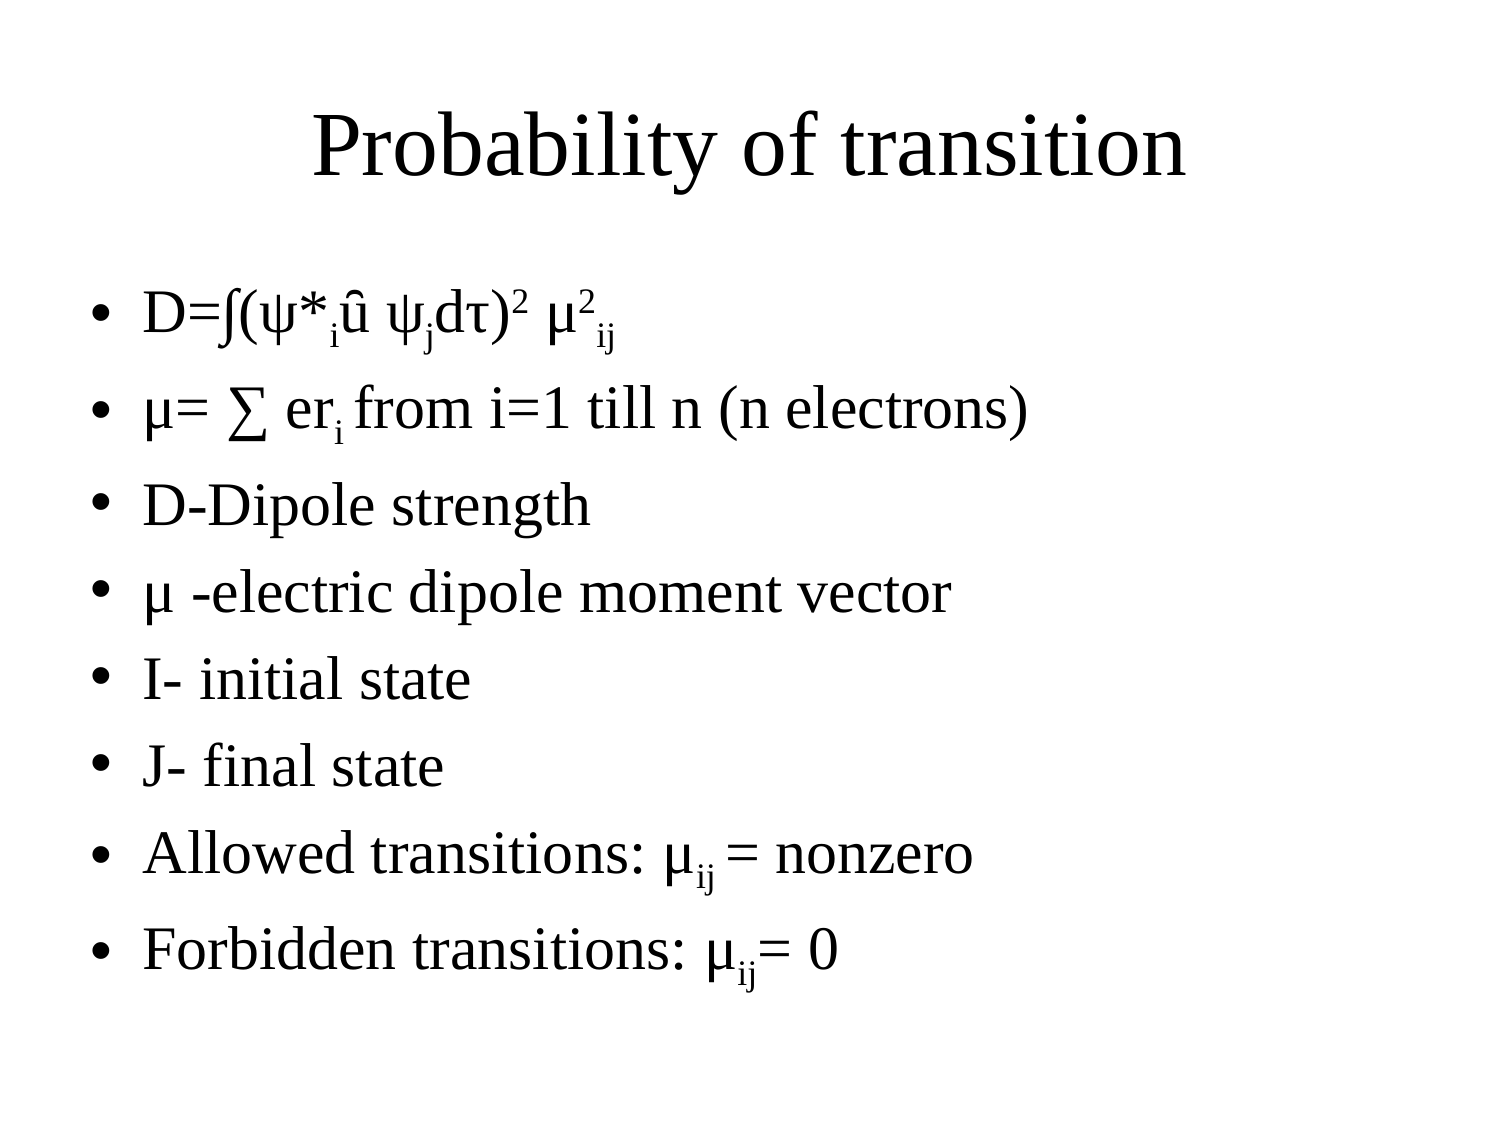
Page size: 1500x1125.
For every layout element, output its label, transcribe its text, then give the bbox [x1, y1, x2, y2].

title Probability of transition [75, 45, 1425, 233]
list D=∫(ψ*iȗ ψjdτ)2 μ2ij μ= ∑ eri from i=1 till n (n electrons) D-Dipole strength μ -electric dipole moment vector I- initial state J- final state Allowed transitions: μij = nonzero Forbidden transitions: μij= 0 [75, 262, 1425, 1005]
